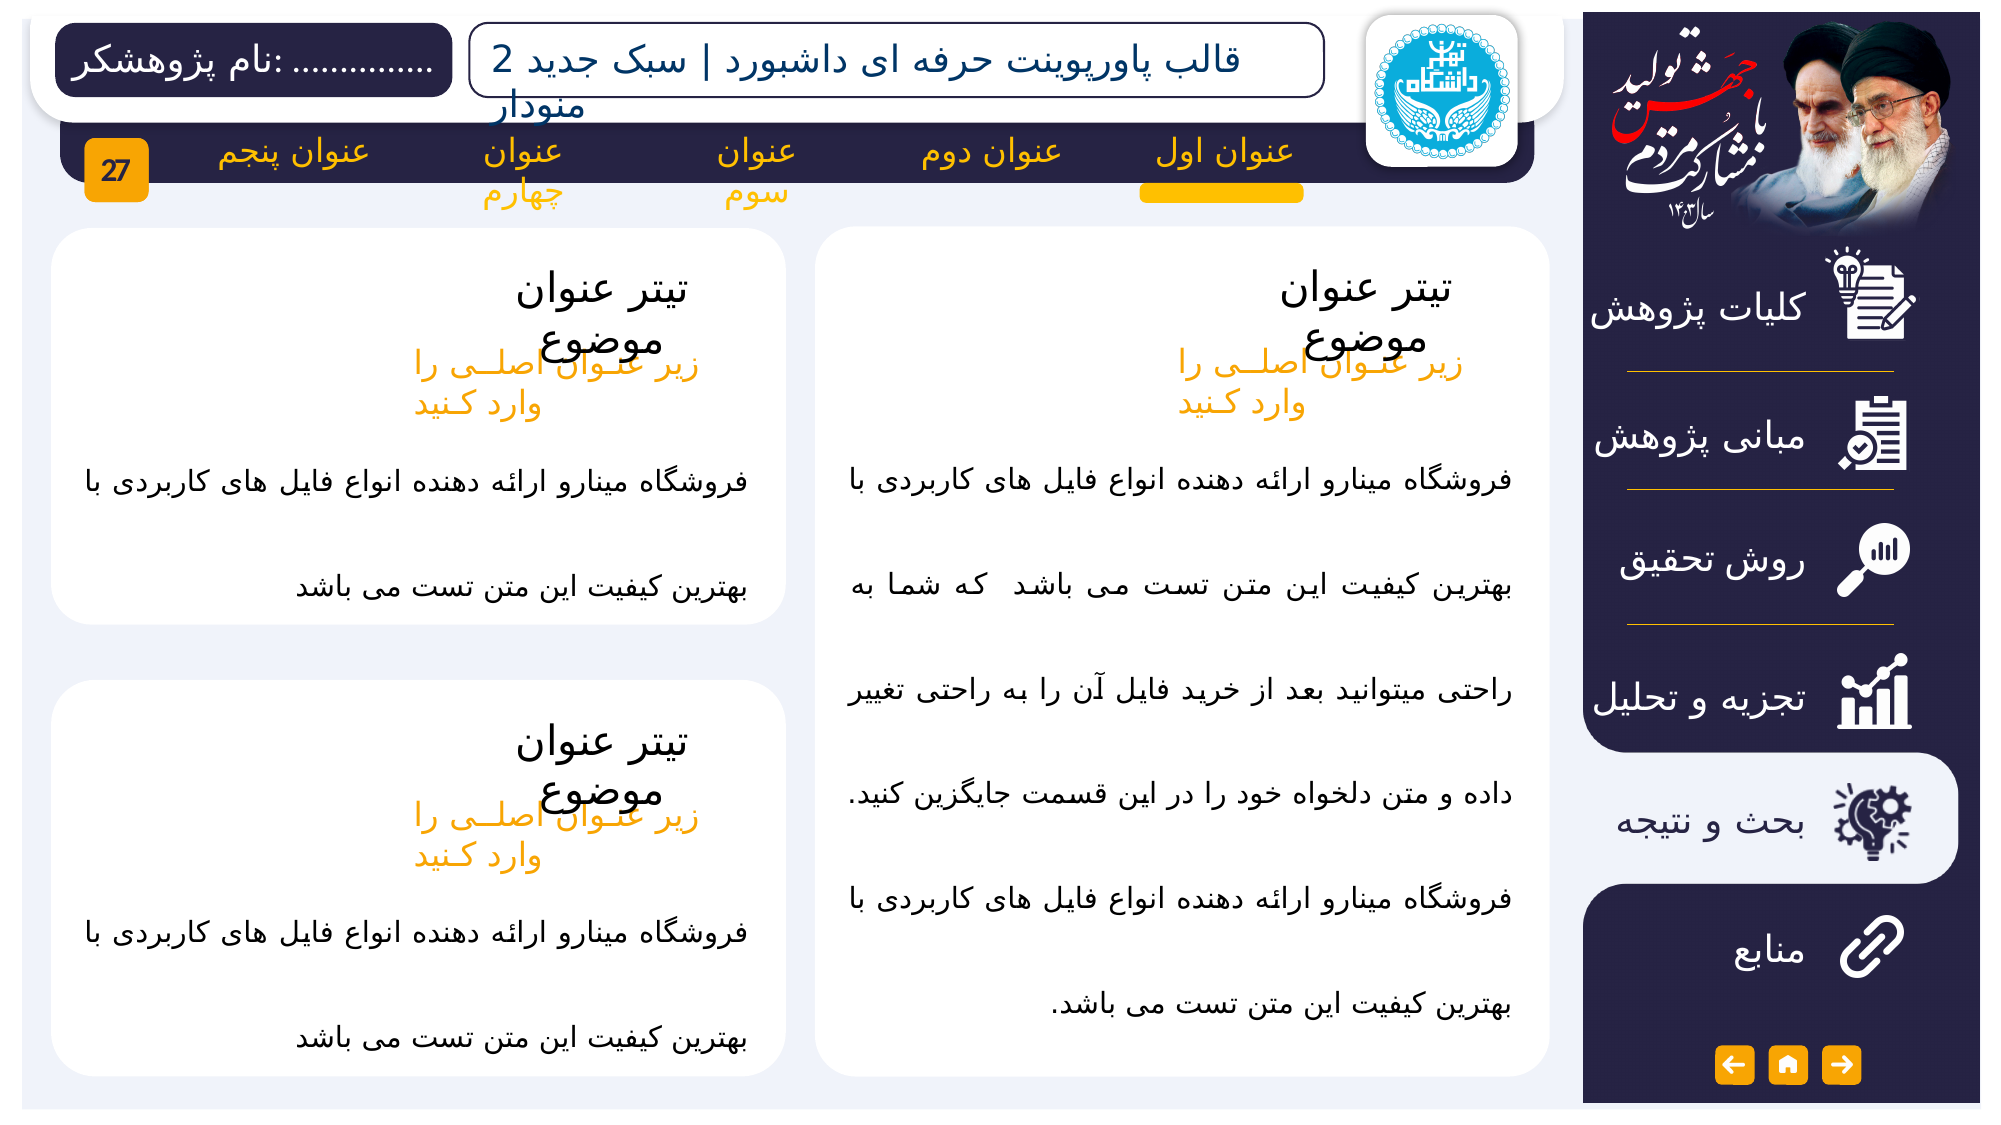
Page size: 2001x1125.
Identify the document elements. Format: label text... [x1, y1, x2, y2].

text_box مبانی پژوهش [1551, 403, 1821, 464]
text_box بحث و نتیجه [1594, 788, 1822, 849]
text_box تیتر عنوان موضوع [441, 705, 764, 821]
text_box کلیات پژوهش [1551, 275, 1822, 336]
text_box عنوان سوم [664, 122, 850, 217]
text_box فروشگاه مینارو ارائه دهنده انواع فایل های کاربردی با بهترین کیفیت این متن تست می باشد [68, 384, 764, 610]
text_box تیتر عنوان موضوع [1204, 252, 1528, 367]
text_box [1364, 13, 1519, 168]
text_box نام پژوهشکر: ............... [57, 27, 454, 87]
text_box تجزیه و تحلیل [1551, 665, 1822, 725]
text_box عنوان چهارم [423, 122, 624, 217]
text_box روش تحقیق [1602, 527, 1821, 587]
text_box زیر عنـوان اصلــی را وارد کـنید [1162, 332, 1528, 382]
text_box عنوان پنجم [193, 122, 395, 177]
text_box منابع [1674, 917, 1821, 977]
picture [1373, 22, 1511, 160]
text_box 27 [81, 140, 151, 196]
text_box [813, 225, 1551, 1078]
text_box زیر عنـوان اصلــی را وارد کـنید [398, 786, 764, 836]
text_box زیر عنـوان اصلــی را وارد کـنید [398, 334, 764, 384]
text_box [1138, 181, 1305, 204]
text_box فروشگاه مینارو ارائه دهنده انواع فایل های کاربردی با بهترین کیفیت این متن تست می باشد [68, 836, 764, 1061]
text_box [49, 226, 787, 626]
text_box قالب پاورپوینت حرفه ای داشبورد | سبک جدید 2 منودار [475, 27, 1335, 132]
text_box [84, 196, 149, 204]
text_box [49, 678, 787, 1078]
text_box عنوان اول [1132, 122, 1318, 177]
picture [1583, 5, 1980, 1103]
text_box عنوان دوم [899, 122, 1085, 177]
text_box [87, 136, 146, 140]
text_box تیتر عنوان موضوع [441, 253, 764, 369]
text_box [1715, 1045, 1862, 1085]
text_box فروشگاه مینارو ارائه دهنده انواع فایل های کاربردی با بهترین کیفیت این متن تست می باشد که شما به راحتی میتوانید بعد از خرید فایل آن را به راحتی تغییر داده و متن دلخواه خود را در این قسمت جایگزین کنید. فروشگاه مینارو ارائه دهنده انواع فایل های کاربردی با بهترین کیفیت این متن تست می باشد. [832, 382, 1528, 1027]
